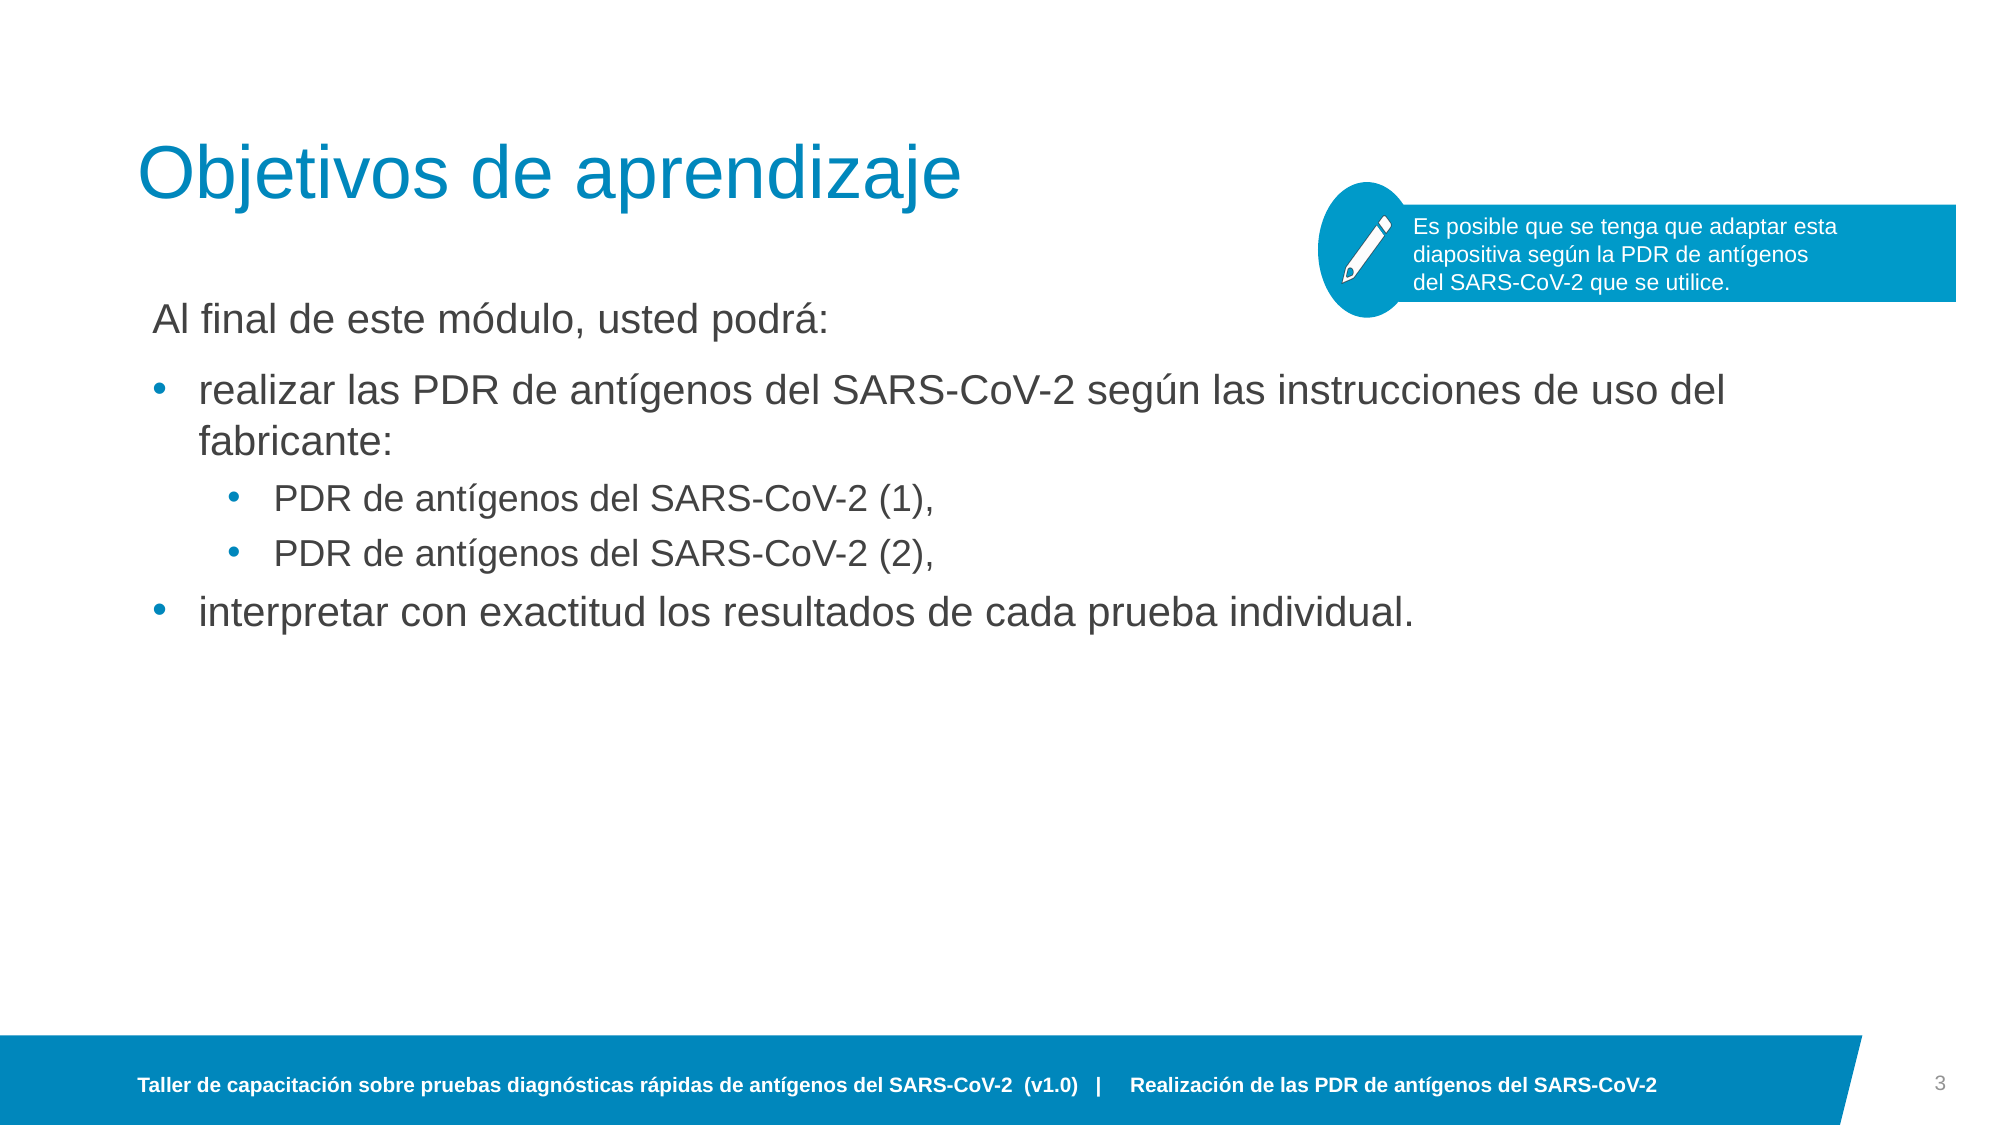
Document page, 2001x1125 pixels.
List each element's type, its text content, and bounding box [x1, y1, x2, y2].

title Objetivos de aprendizaje [137, 59, 1863, 215]
list Al final de este módulo, usted podrá: realizar las PDR de antígenos del SARS-CoV-2 según las instrucciones de uso del fabricante: PDR de antígenos del SARS-CoV-2 (1), PDR de antígenos del SARS-CoV-2 (2), interpretar con exactitud los resultados de cada prueba individual. [137, 284, 1863, 1014]
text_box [1317, 182, 1956, 318]
footer Taller de capacitación sobre pruebas diagnósticas rápidas de antígenos del SARS-CoV-2 (v1.0) | Realización de las PDR de antígenos del SARS-CoV-2 [137, 1042, 1715, 1125]
slide_number 3 [1862, 1035, 1947, 1125]
